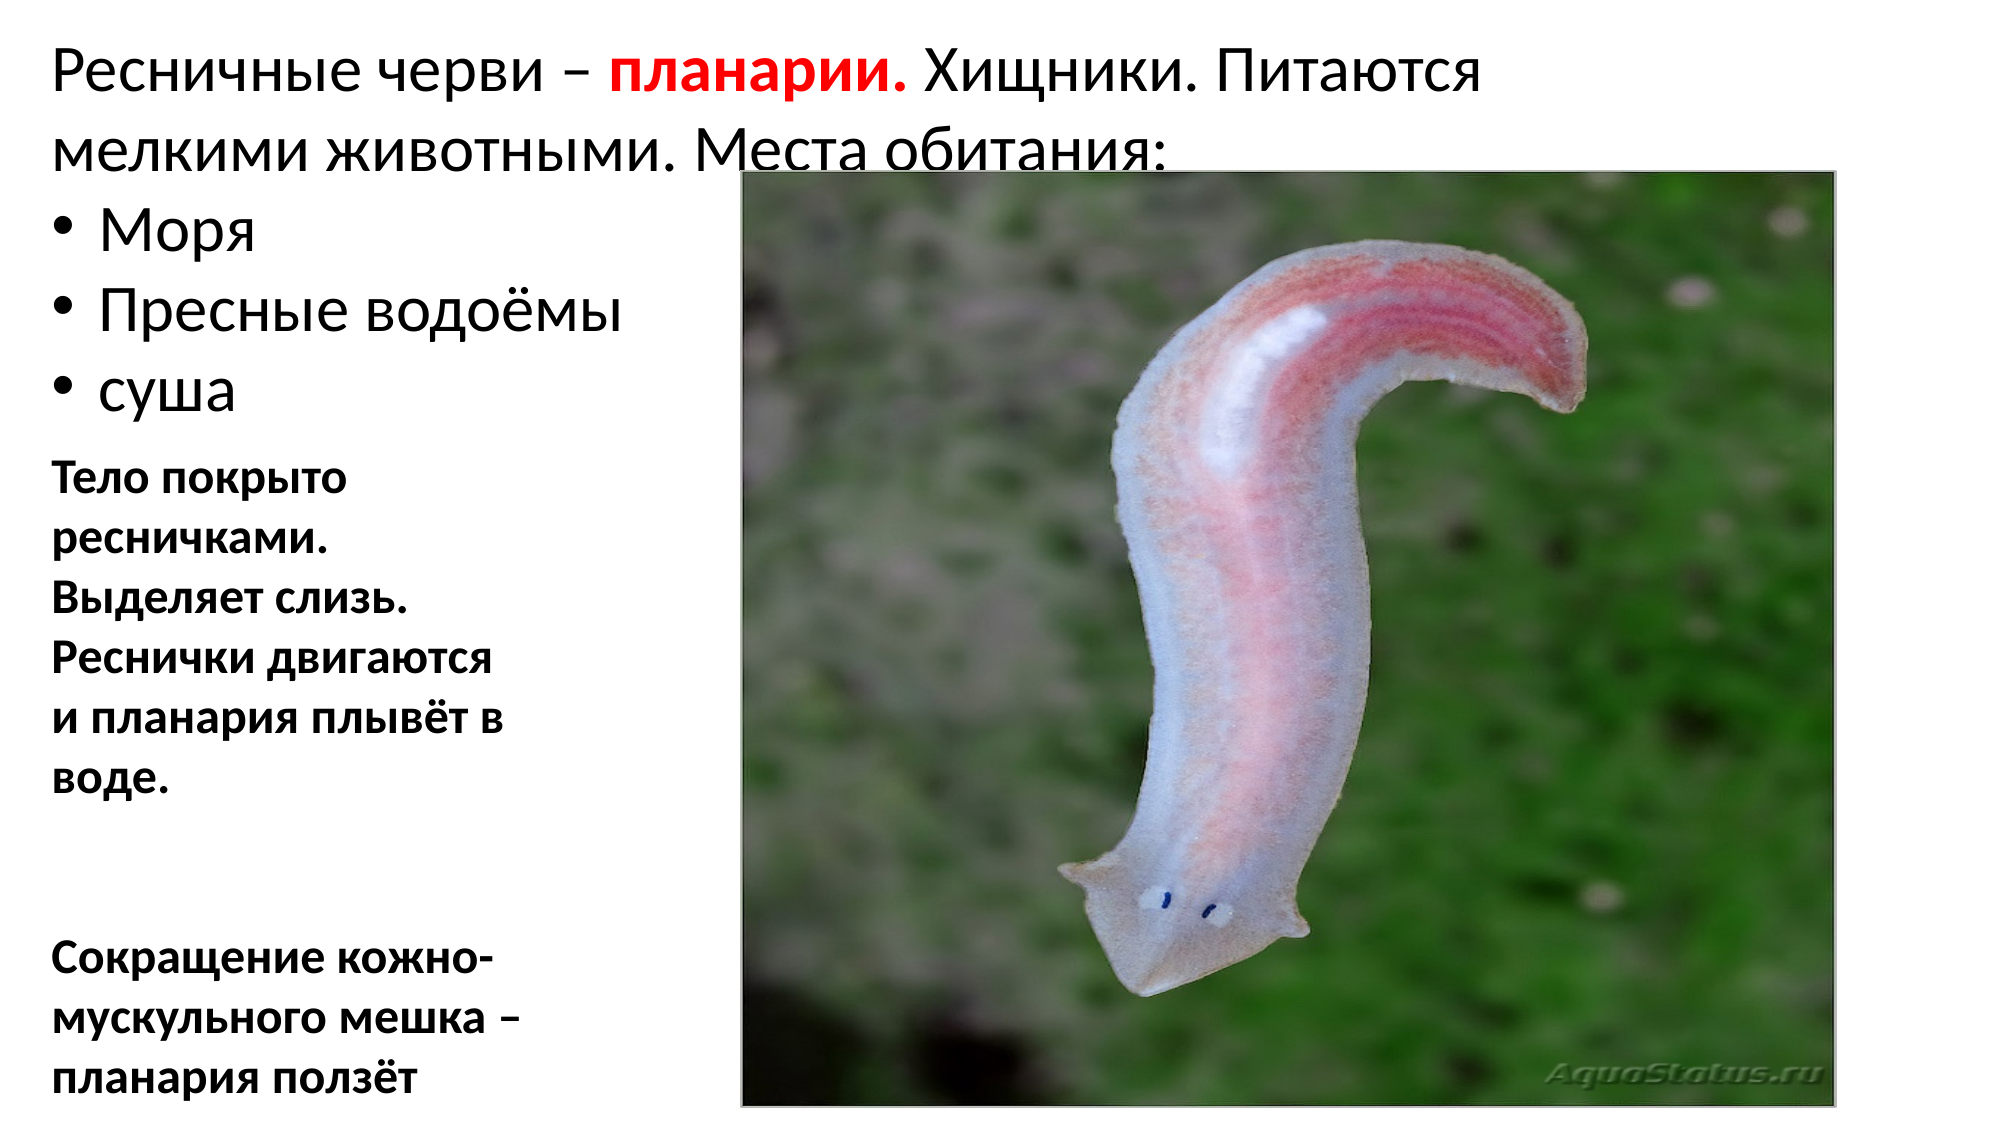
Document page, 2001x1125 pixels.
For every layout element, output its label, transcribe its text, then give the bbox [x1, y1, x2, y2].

text_box Тело покрыто ресничками. Выделяет слизь. Реснички двигаются и планария плывёт в воде. Сокращение кожно-мускульного мешка – планария ползёт [36, 436, 548, 1111]
picture [740, 170, 1837, 1108]
text_box Ресничные черви – планарии. Хищники. Питаются мелкими животными. Места обитания: Моря Пресные водоёмы суша [36, 17, 1605, 432]
